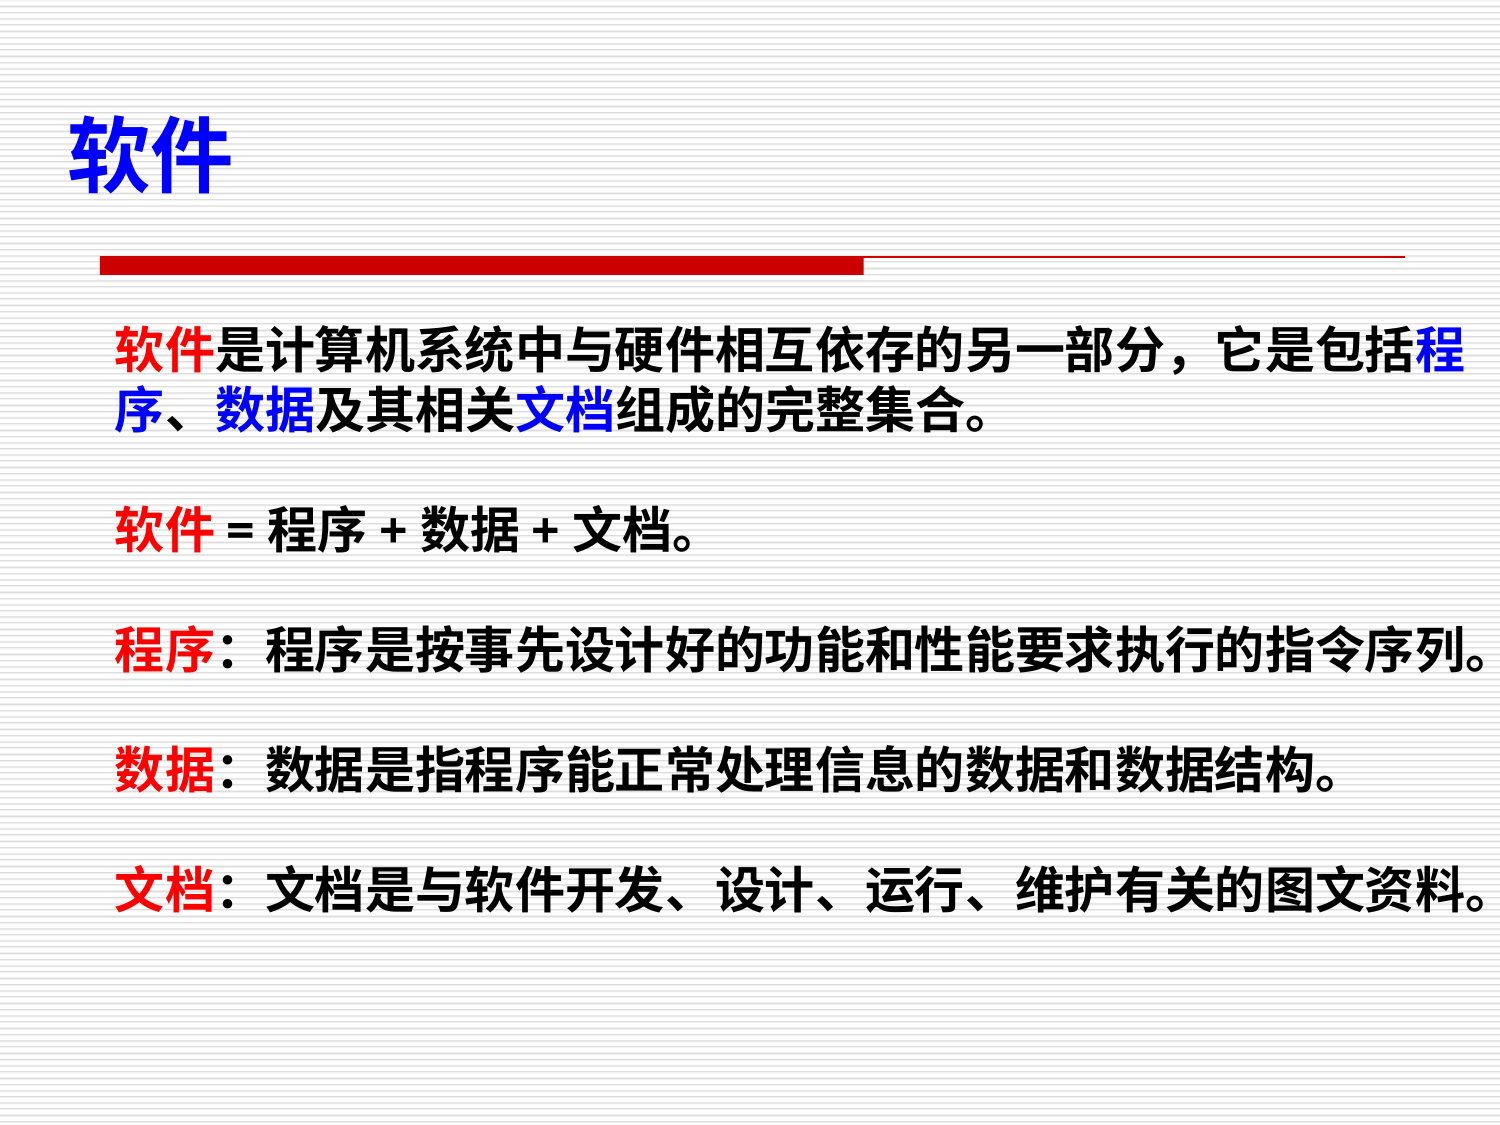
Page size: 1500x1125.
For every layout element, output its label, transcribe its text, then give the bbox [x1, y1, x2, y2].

text_box 软件是计算机系统中与硬件相互依存的另一部分，它是包括程序、数据及其相关文档组成的完整集合。 软件=程序+数据+文档。 程序：程序是按事先设计好的功能和性能要求执行的指令序列。 数据：数据是指程序能正常处理信息的数据和数据结构。 文档：文档是与软件开发、设计、运行、维护有关的图文资料。 [100, 311, 1500, 927]
picture [0, 0, 1500, 1125]
text_box 软件 [52, 76, 361, 211]
